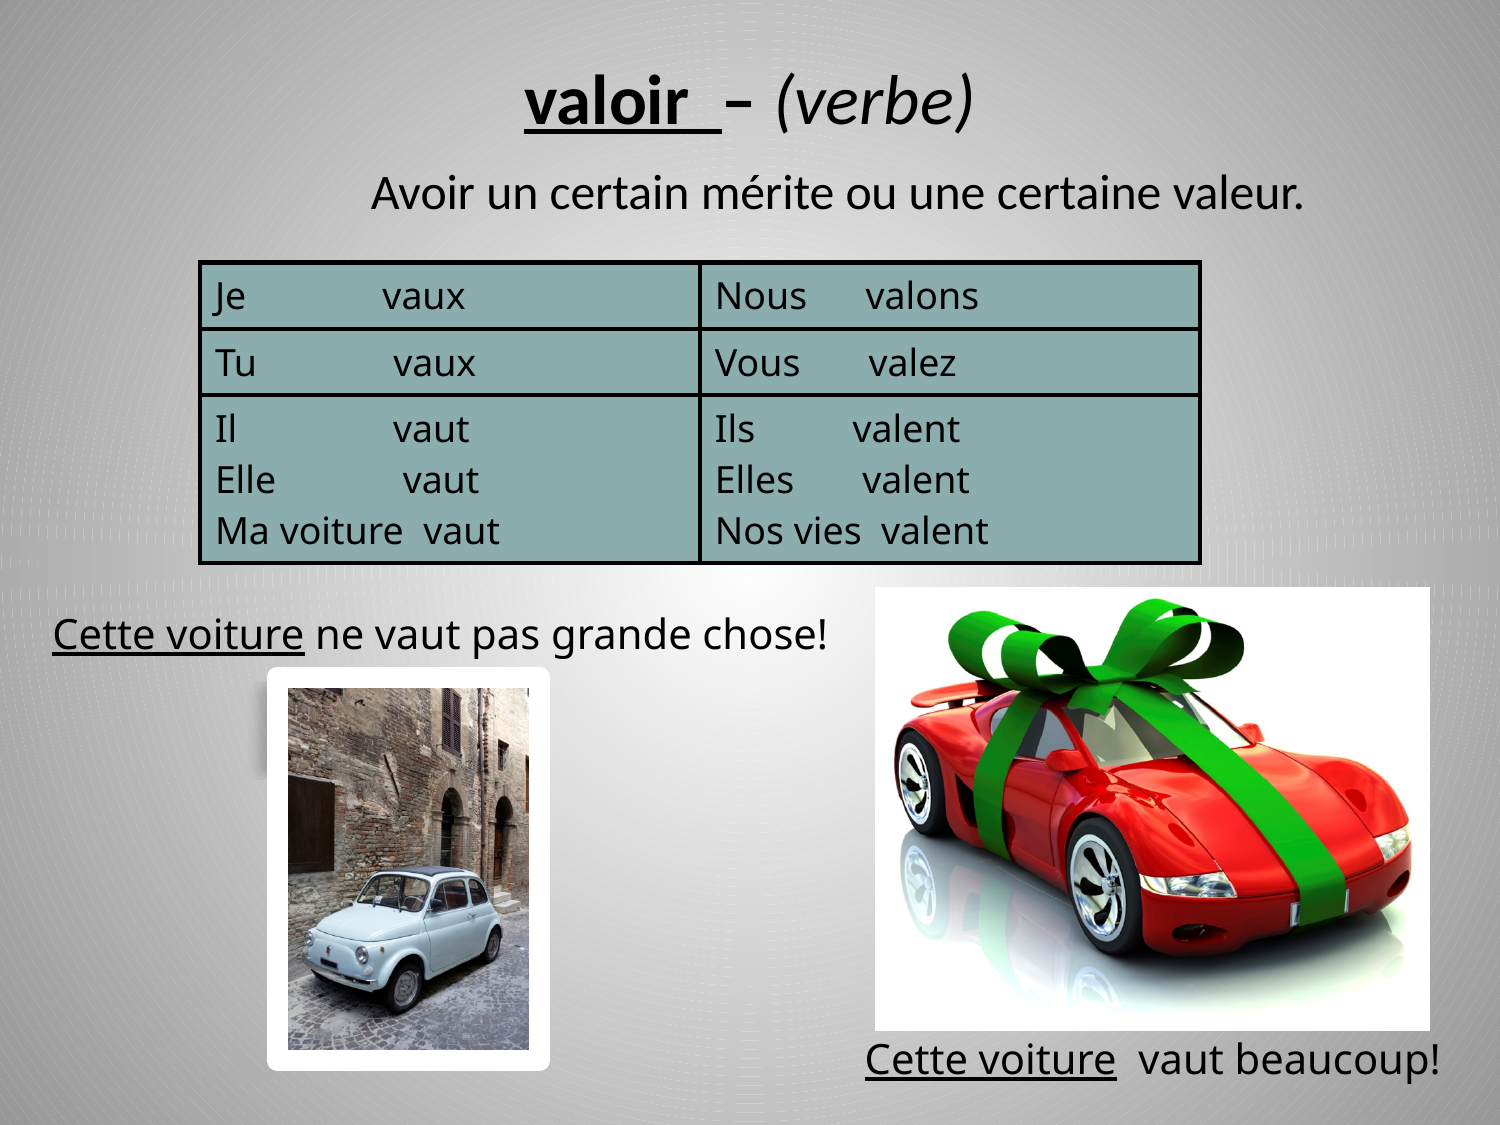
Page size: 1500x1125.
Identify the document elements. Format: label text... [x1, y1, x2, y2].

table_cell Tu vaux [202, 331, 698, 393]
table_cell Vous valez [702, 331, 1198, 393]
table_header Nous valons [702, 265, 1198, 327]
text_box Cette voiture vaut beaucoup! [849, 1025, 1463, 1090]
table_header Je vaux [202, 265, 698, 327]
picture [874, 587, 1430, 1031]
picture [287, 687, 530, 1051]
table_cell Il vaut Elle vaut Ma voiture vaut [202, 397, 698, 561]
title valoir – (verbe) Avoir un certain mérite ou une certaine valeur. [75, 45, 1425, 233]
text_box Cette voiture ne vaut pas grande chose! [37, 600, 869, 665]
table_cell Ils valent Elles valent Nos vies valent [702, 397, 1198, 561]
